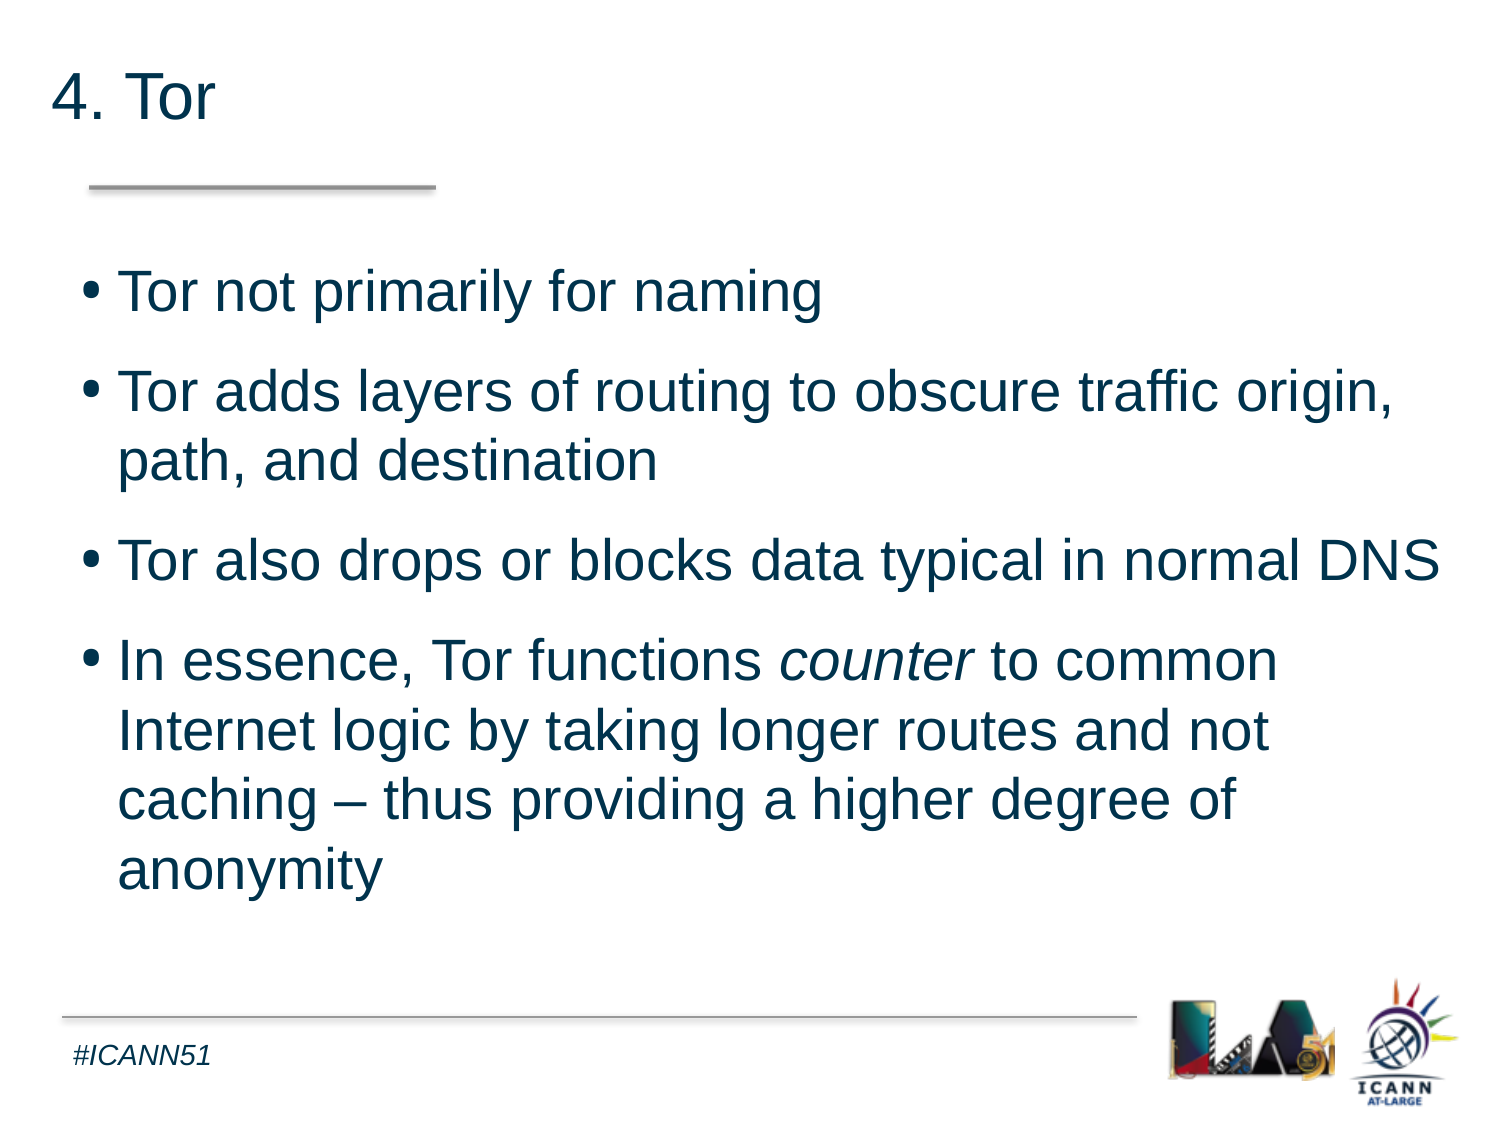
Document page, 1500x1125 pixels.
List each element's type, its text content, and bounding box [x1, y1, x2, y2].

list 4. Tor [23, 50, 1450, 150]
list Tor not primarily for naming Tor adds layers of routing to obscure traffic origin, path, and destination Tor also drops or blocks data typical in normal DNS In essence, Tor functions counter to common Internet logic by taking longer routes and not caching – thus providing a higher degree of anonymity [50, 249, 1450, 969]
picture [1167, 974, 1462, 1110]
